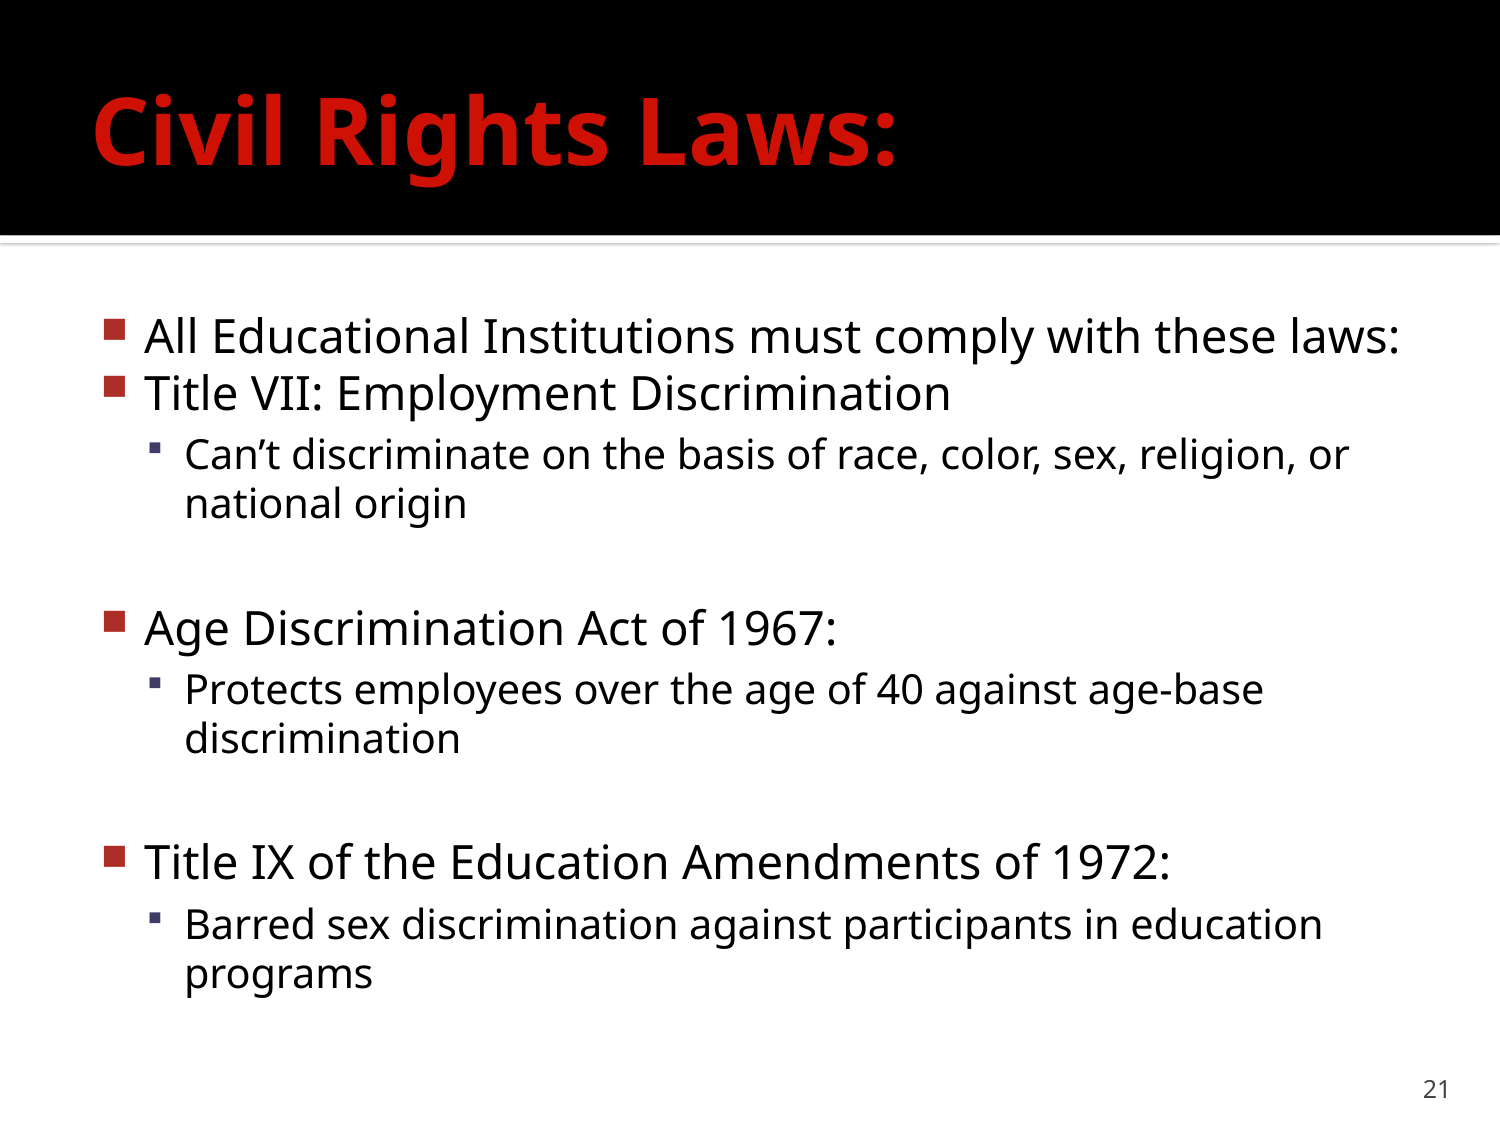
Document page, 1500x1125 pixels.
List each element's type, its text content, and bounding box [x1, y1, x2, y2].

list All Educational Institutions must comply with these laws: Title VII: Employment Discrimination Can’t discriminate on the basis of race, color, sex, religion, or national origin Age Discrimination Act of 1967: Protects employees over the age of 40 against age-base discrimination Title IX of the Education Amendments of 1972: Barred sex discrimination against participants in education programs [75, 291, 1425, 1050]
title Civil Rights Laws: [75, 25, 1425, 231]
slide_number 21 [1345, 1062, 1467, 1108]
